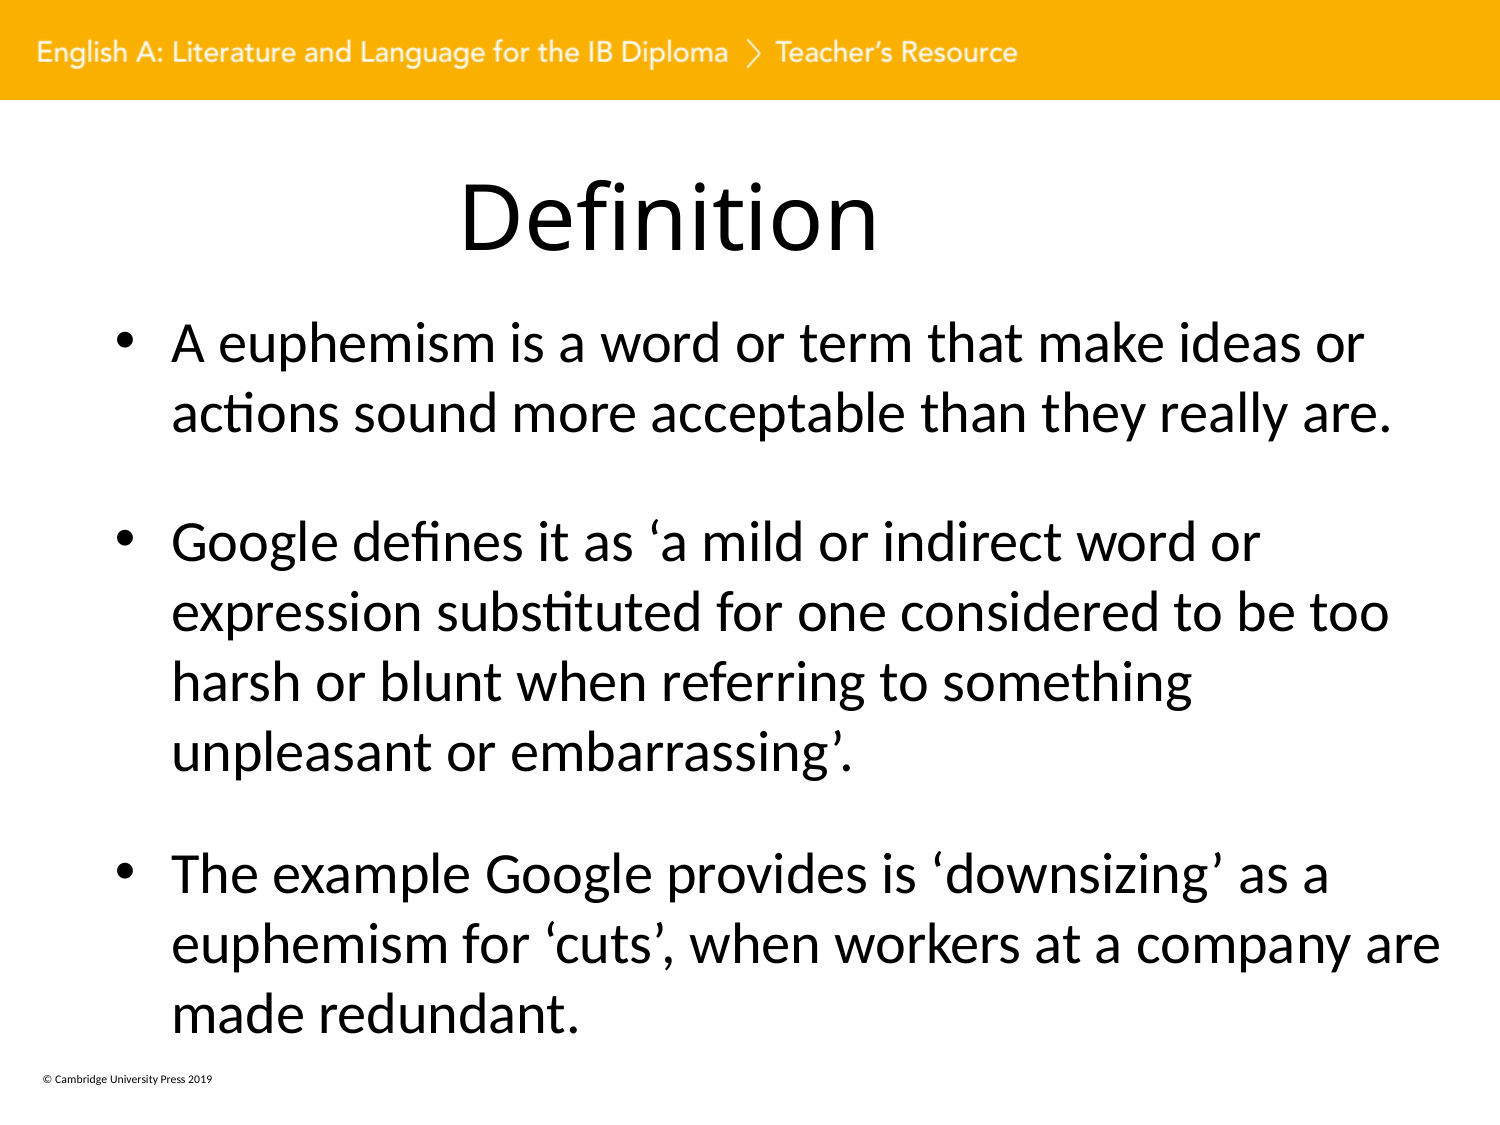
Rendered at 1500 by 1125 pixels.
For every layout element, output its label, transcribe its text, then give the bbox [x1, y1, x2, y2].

text_box A euphemism is a word or term that make ideas or actions sound more acceptable than they really are. Google defines it as ‘a mild or indirect word or expression substituted for one considered to be too harsh or blunt when referring to something unpleasant or embarrassing’. The example Google provides is ‘downsizing’ as a euphemism for ‘cuts’, when workers at a company are made redundant. [99, 297, 1475, 1106]
text_box Definition [0, 119, 1500, 308]
picture [0, 0, 1500, 101]
subtitle © Cambridge University Press 2019 [27, 1063, 99, 1093]
